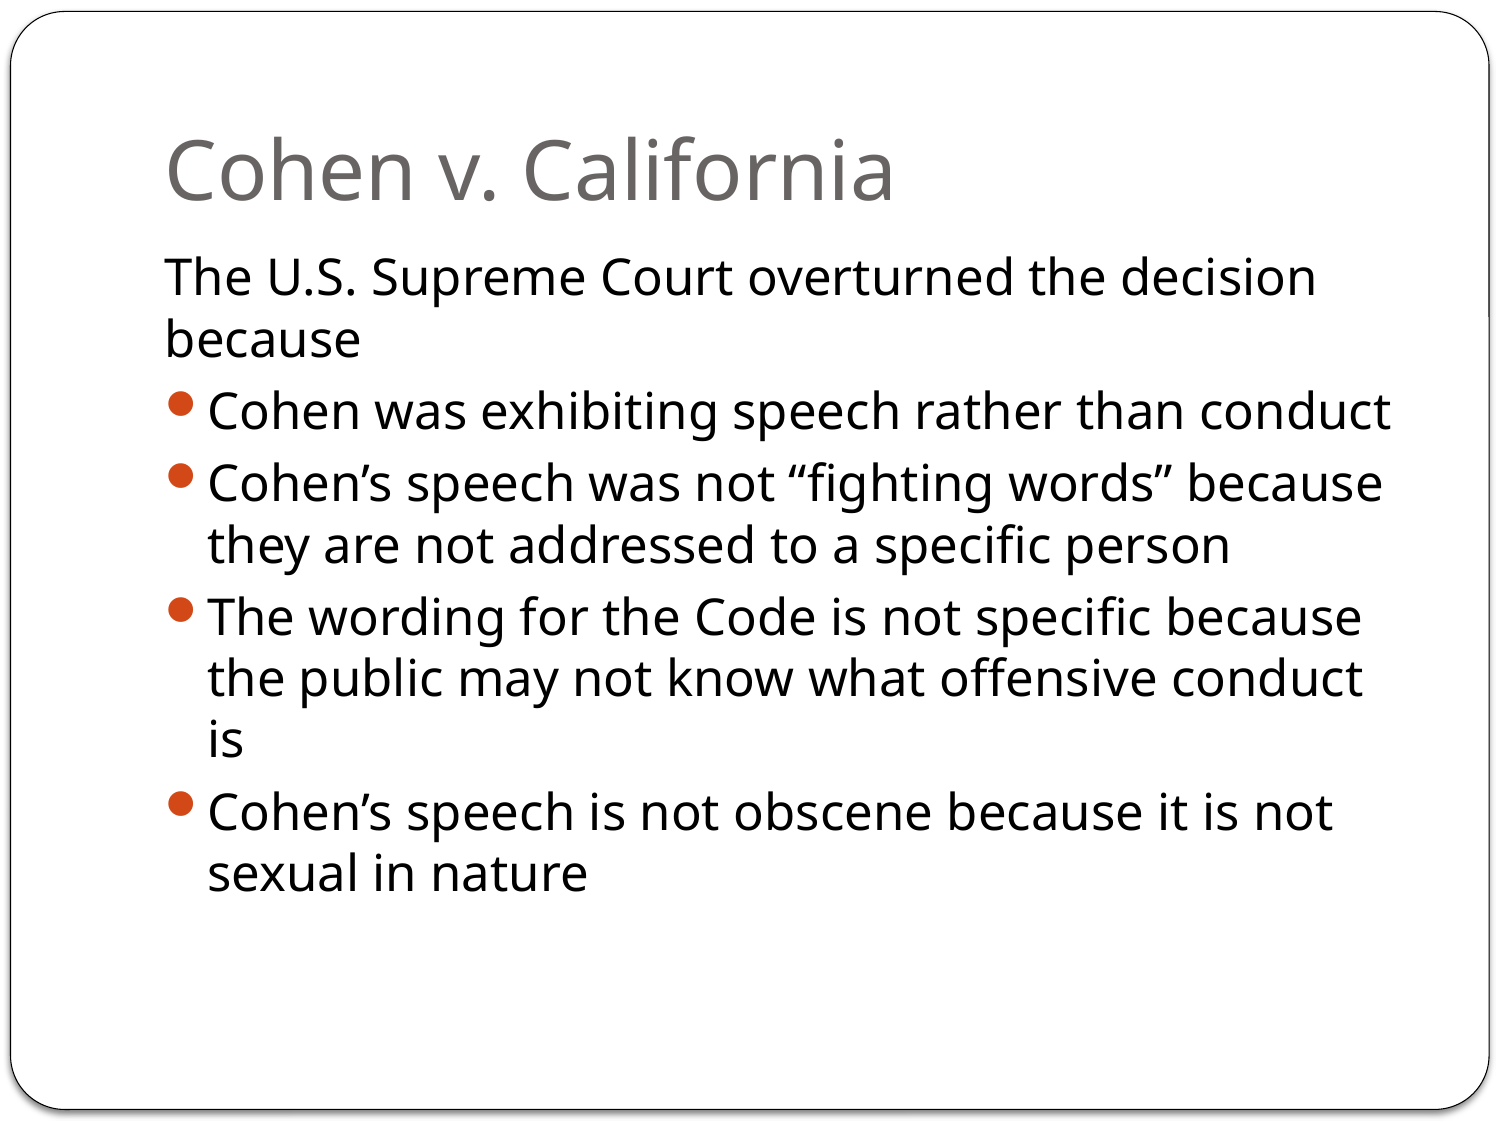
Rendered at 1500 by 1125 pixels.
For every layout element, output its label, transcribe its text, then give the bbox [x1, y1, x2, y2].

title Cohen v. California [150, 45, 1425, 233]
list The U.S. Supreme Court overturned the decision because Cohen was exhibiting speech rather than conduct Cohen’s speech was not “fighting words” because they are not addressed to a specific person The wording for the Code is not specific because the public may not know what offensive conduct is Cohen’s speech is not obscene because it is not sexual in nature [150, 237, 1425, 988]
